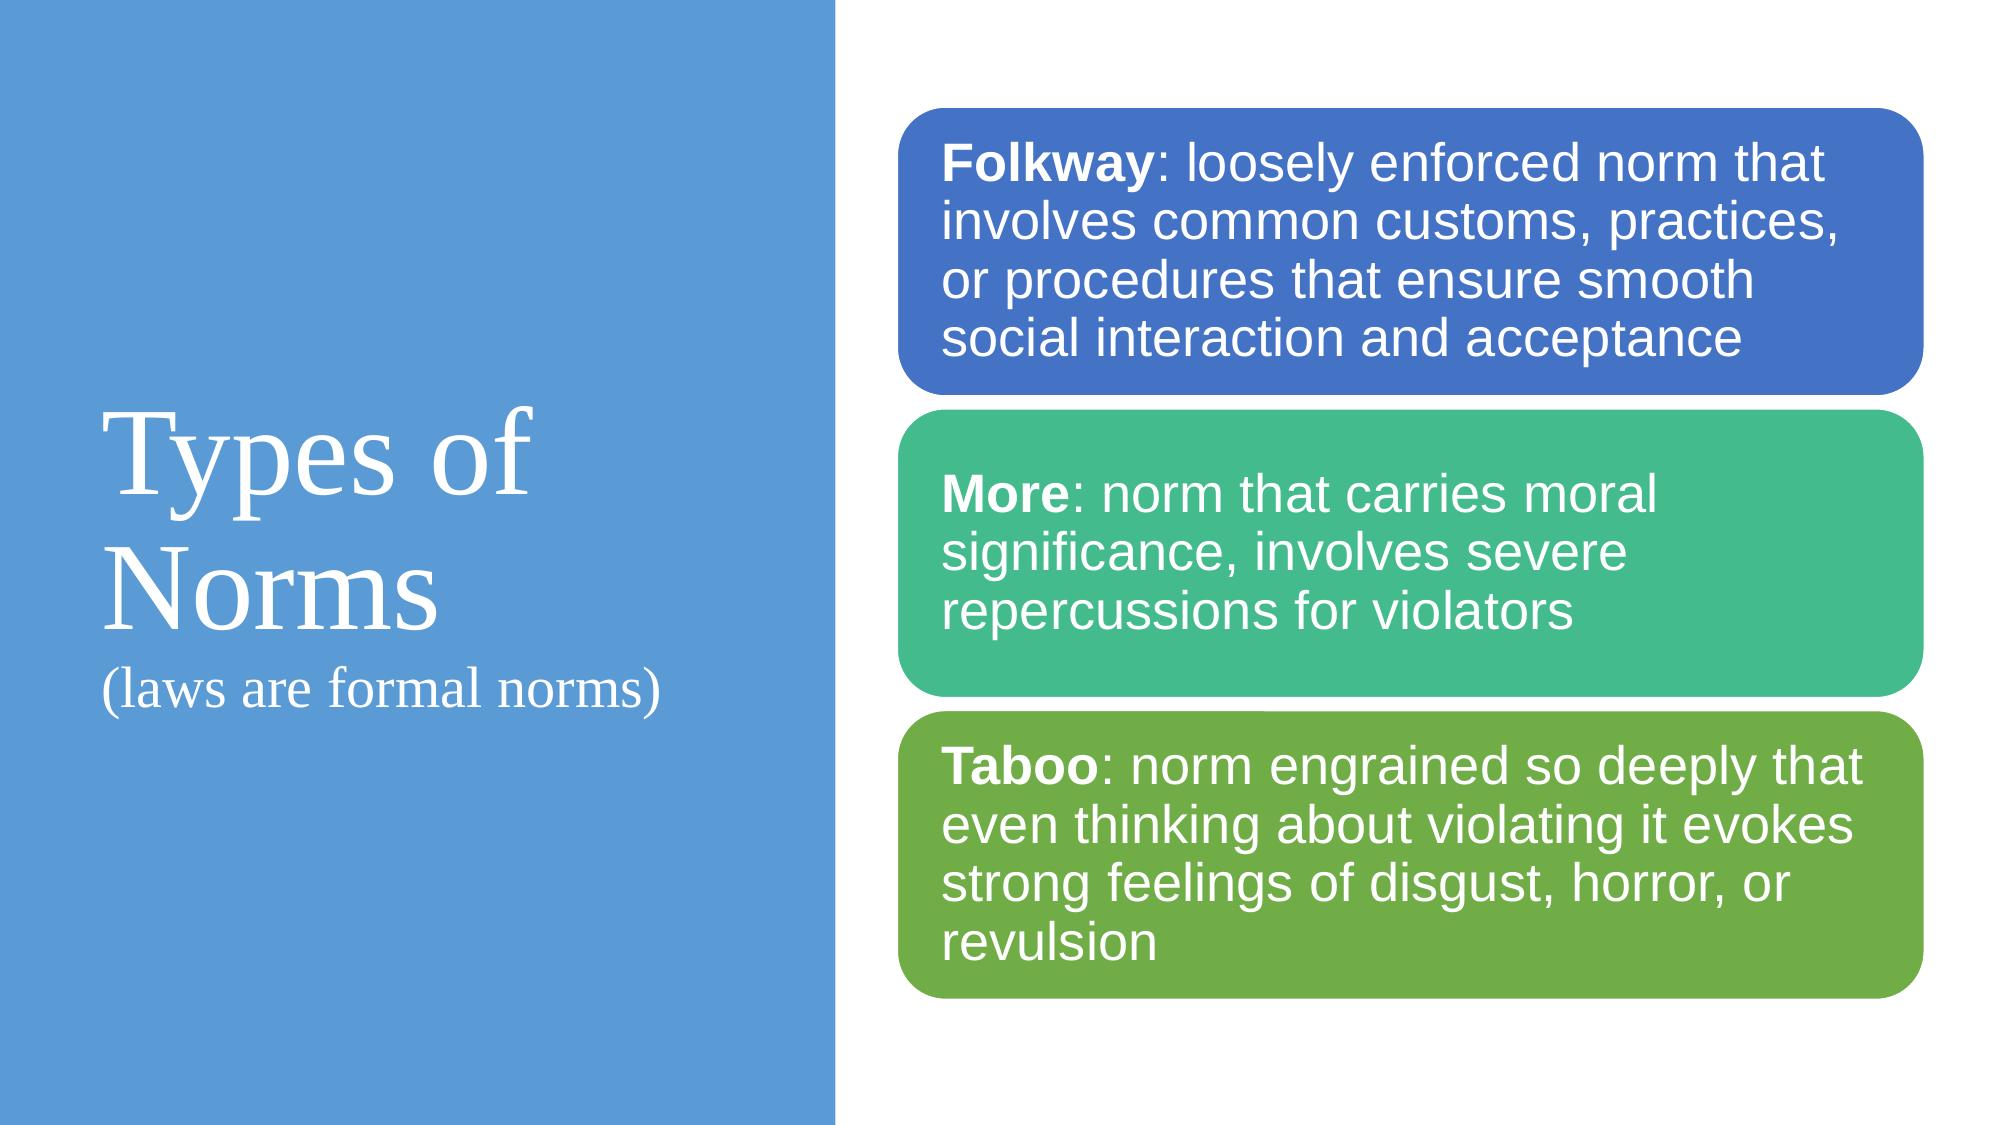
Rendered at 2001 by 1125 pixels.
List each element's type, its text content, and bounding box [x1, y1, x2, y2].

title Types of Norms (laws are formal norms) [86, 101, 711, 1005]
text_box [0, 0, 836, 1125]
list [897, 101, 1925, 1005]
